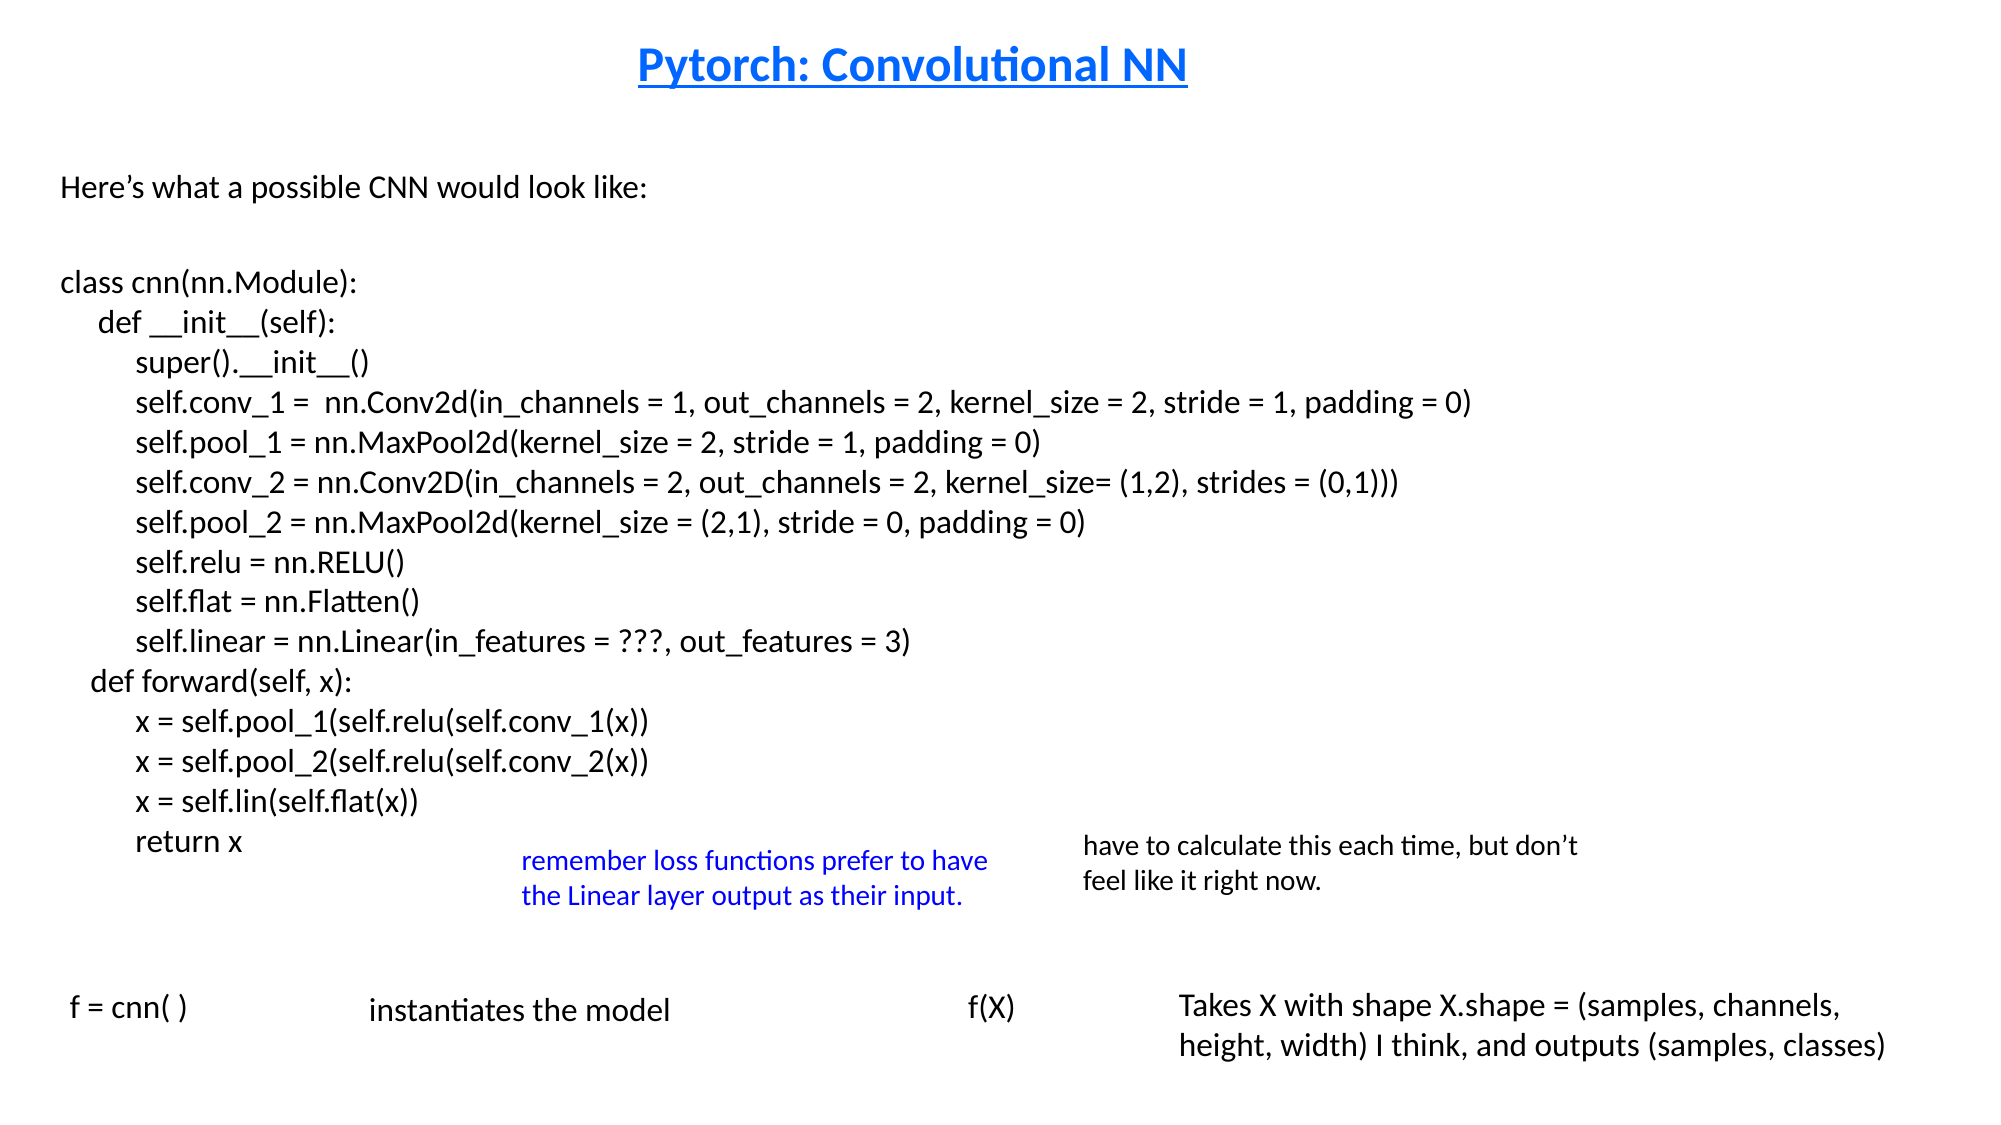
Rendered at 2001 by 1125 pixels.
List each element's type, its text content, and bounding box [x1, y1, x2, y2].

text_box f(X) [953, 978, 1032, 1033]
text_box remember loss functions prefer to have the Linear layer output as their input. [506, 867, 1009, 919]
text_box f = cnn( ) [55, 978, 224, 1033]
text_box Pytorch: Convolutional NN [622, 24, 1204, 100]
text_box Here’s what a possible CNN would look like: [45, 158, 1668, 213]
text_box class cnn(nn.Module): def __init__(self): super().__init__() self.conv_1 = nn.Conv2d(in_channels = 1, out_channels = 2, kernel_size = 2, stride = 1, padding = 0) self.pool_1 = nn.MaxPool2d(kernel_size = 2, stride = 1, padding = 0) self.conv_2 = nn.Conv2D(in_channels = 2, out_channels = 2, kernel_size= (1,2), strides = (0,1))) self.pool_2 = nn.MaxPool2d(kernel_size = (2,1), stride = 0, padding = 0) self.relu = nn.RELU() self.flat = nn.Flatten() self.linear = nn.Linear(in_features = ???, out_features = 3) def forward(self, x): x = self.pool_1(self.relu(self.conv_1(x)) x = self.pool_2(self.relu(self.conv_2(x)) x = self.lin(self.flat(x)) return x [45, 252, 1557, 867]
text_box instantiates the model [354, 980, 721, 1036]
text_box have to calculate this each time, but don’t feel like it right now. [1068, 818, 1625, 904]
text_box Takes X with shape X.shape = (samples, channels, height, width) I think, and outputs (samples, classes) [1164, 975, 1914, 1070]
